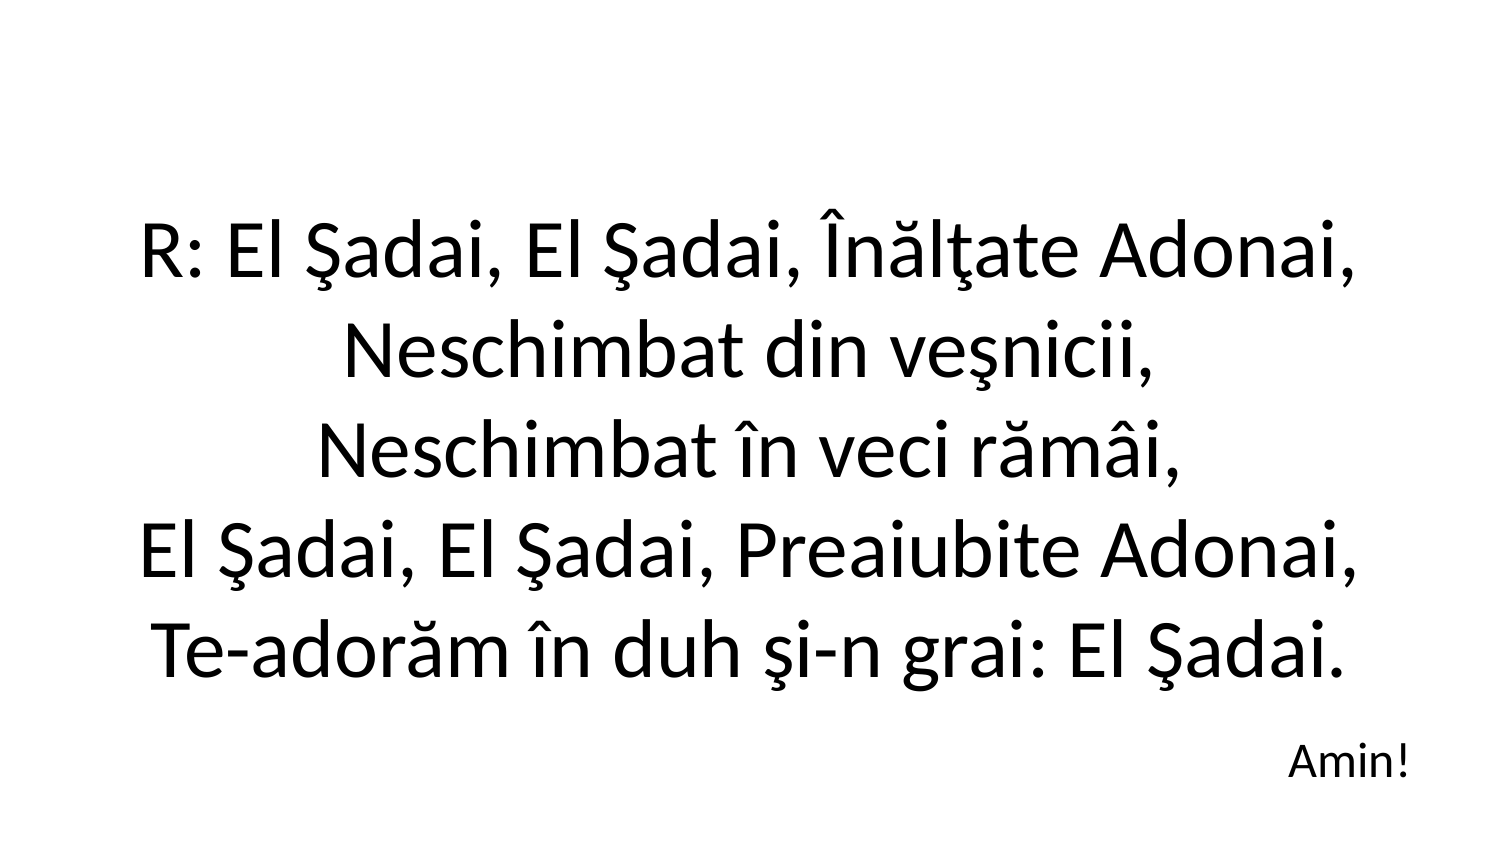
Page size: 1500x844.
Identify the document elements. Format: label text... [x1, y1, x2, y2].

text_box R: El Şadai, El Şadai, Înălţate Adonai, Neschimbat din veşnicii, Neschimbat în veci rămâi, El Şadai, El Şadai, Preaiubite Adonai, Te-adorăm în duh şi-n grai: El Şadai. [123, 142, 1377, 702]
text_box Amin! [1273, 674, 1427, 795]
